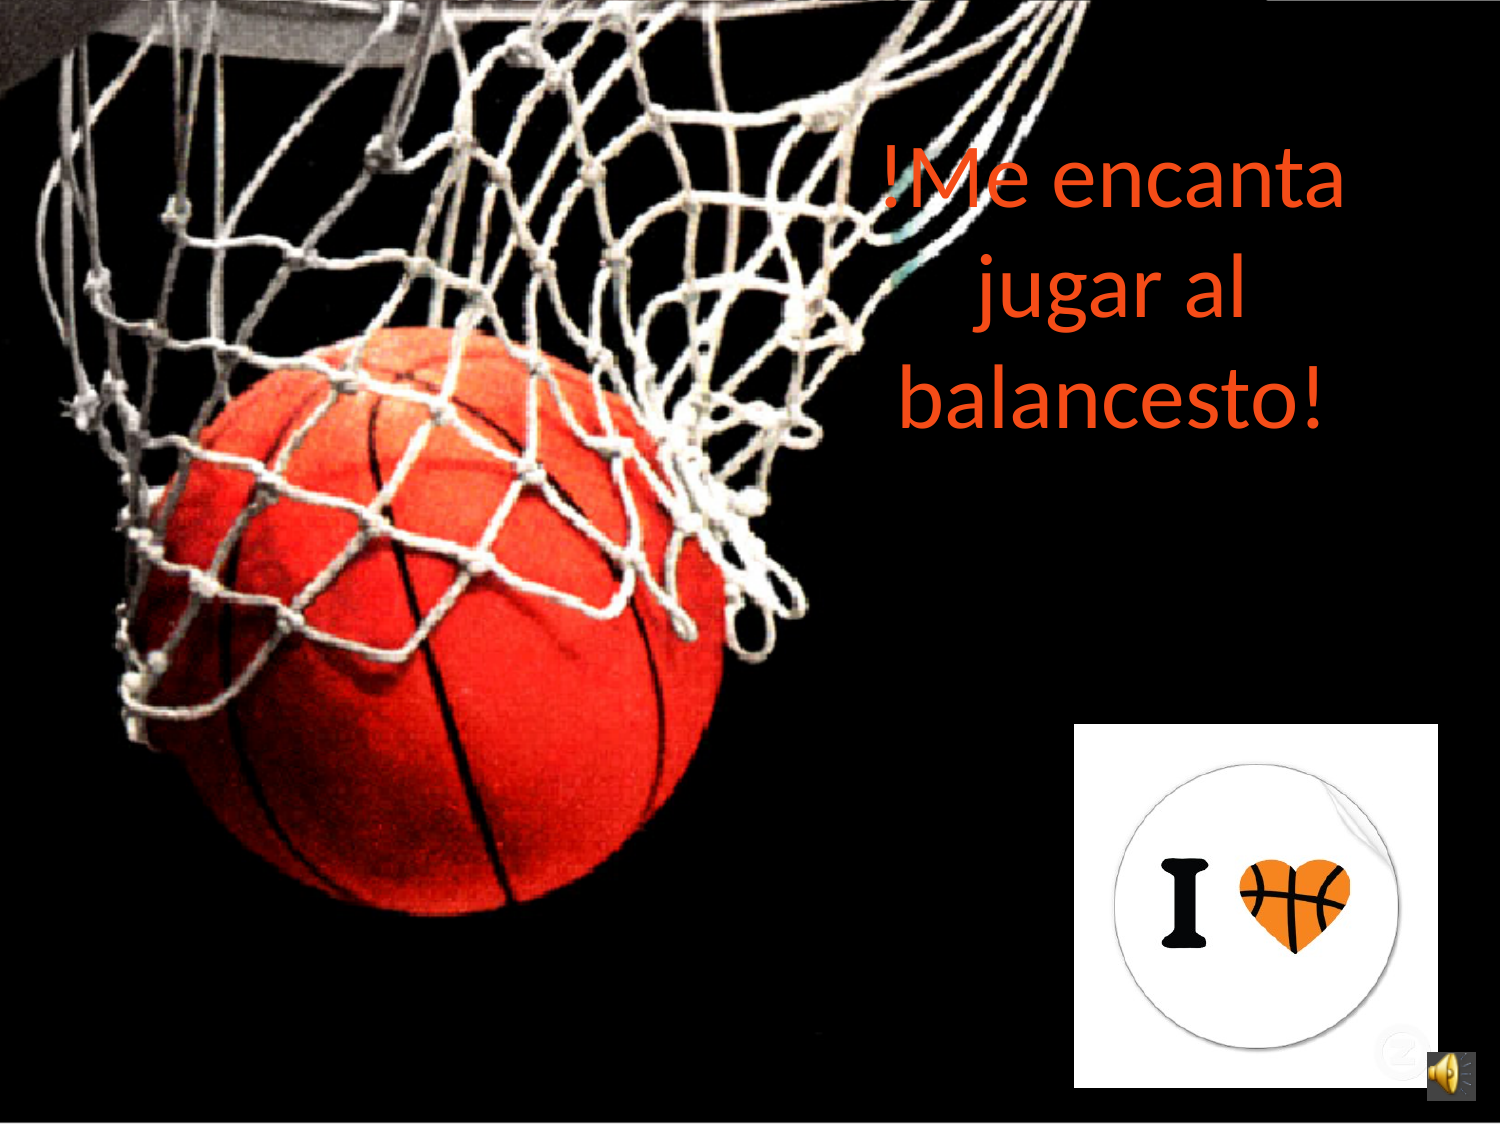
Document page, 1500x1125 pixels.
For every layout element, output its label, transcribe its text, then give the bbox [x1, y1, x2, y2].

title !Me encanta jugar al balancesto! [800, 50, 1425, 513]
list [1074, 724, 1438, 1088]
picture [0, 0, 1500, 1125]
